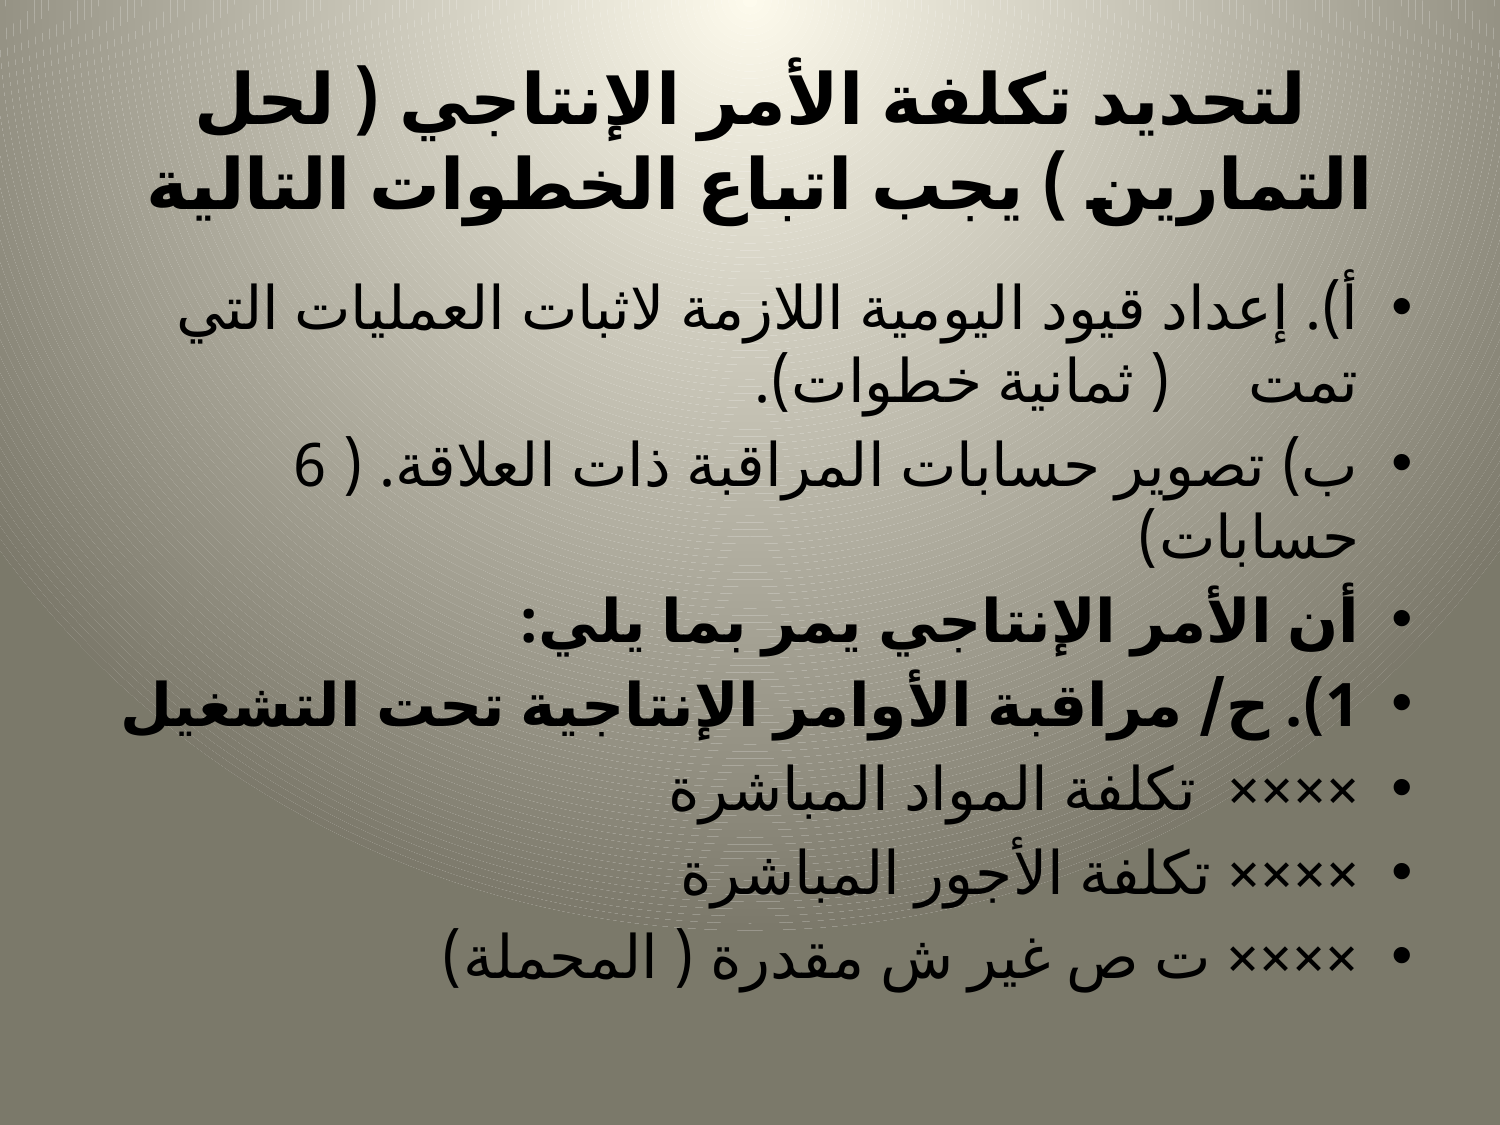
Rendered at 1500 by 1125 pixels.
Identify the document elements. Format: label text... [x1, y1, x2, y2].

list أ). إعداد قيود اليومية اللازمة لاثبات العمليات التي تمت ( ثمانية خطوات). ب) تصوير حسابات المراقبة ذات العلاقة. ( 6 حسابات) أن الأمر الإنتاجي يمر بما يلي: 1). ح/ مراقبة الأوامر الإنتاجية تحت التشغيل ×××× تكلفة المواد المباشرة ×××× تكلفة الأجور المباشرة ×××× ت ص غير ش مقدرة ( المحملة) [75, 262, 1425, 1005]
title لتحديد تكلفة الأمر الإنتاجي ( لحل التمارين ) يجب اتباع الخطوات التالية [75, 45, 1425, 233]
